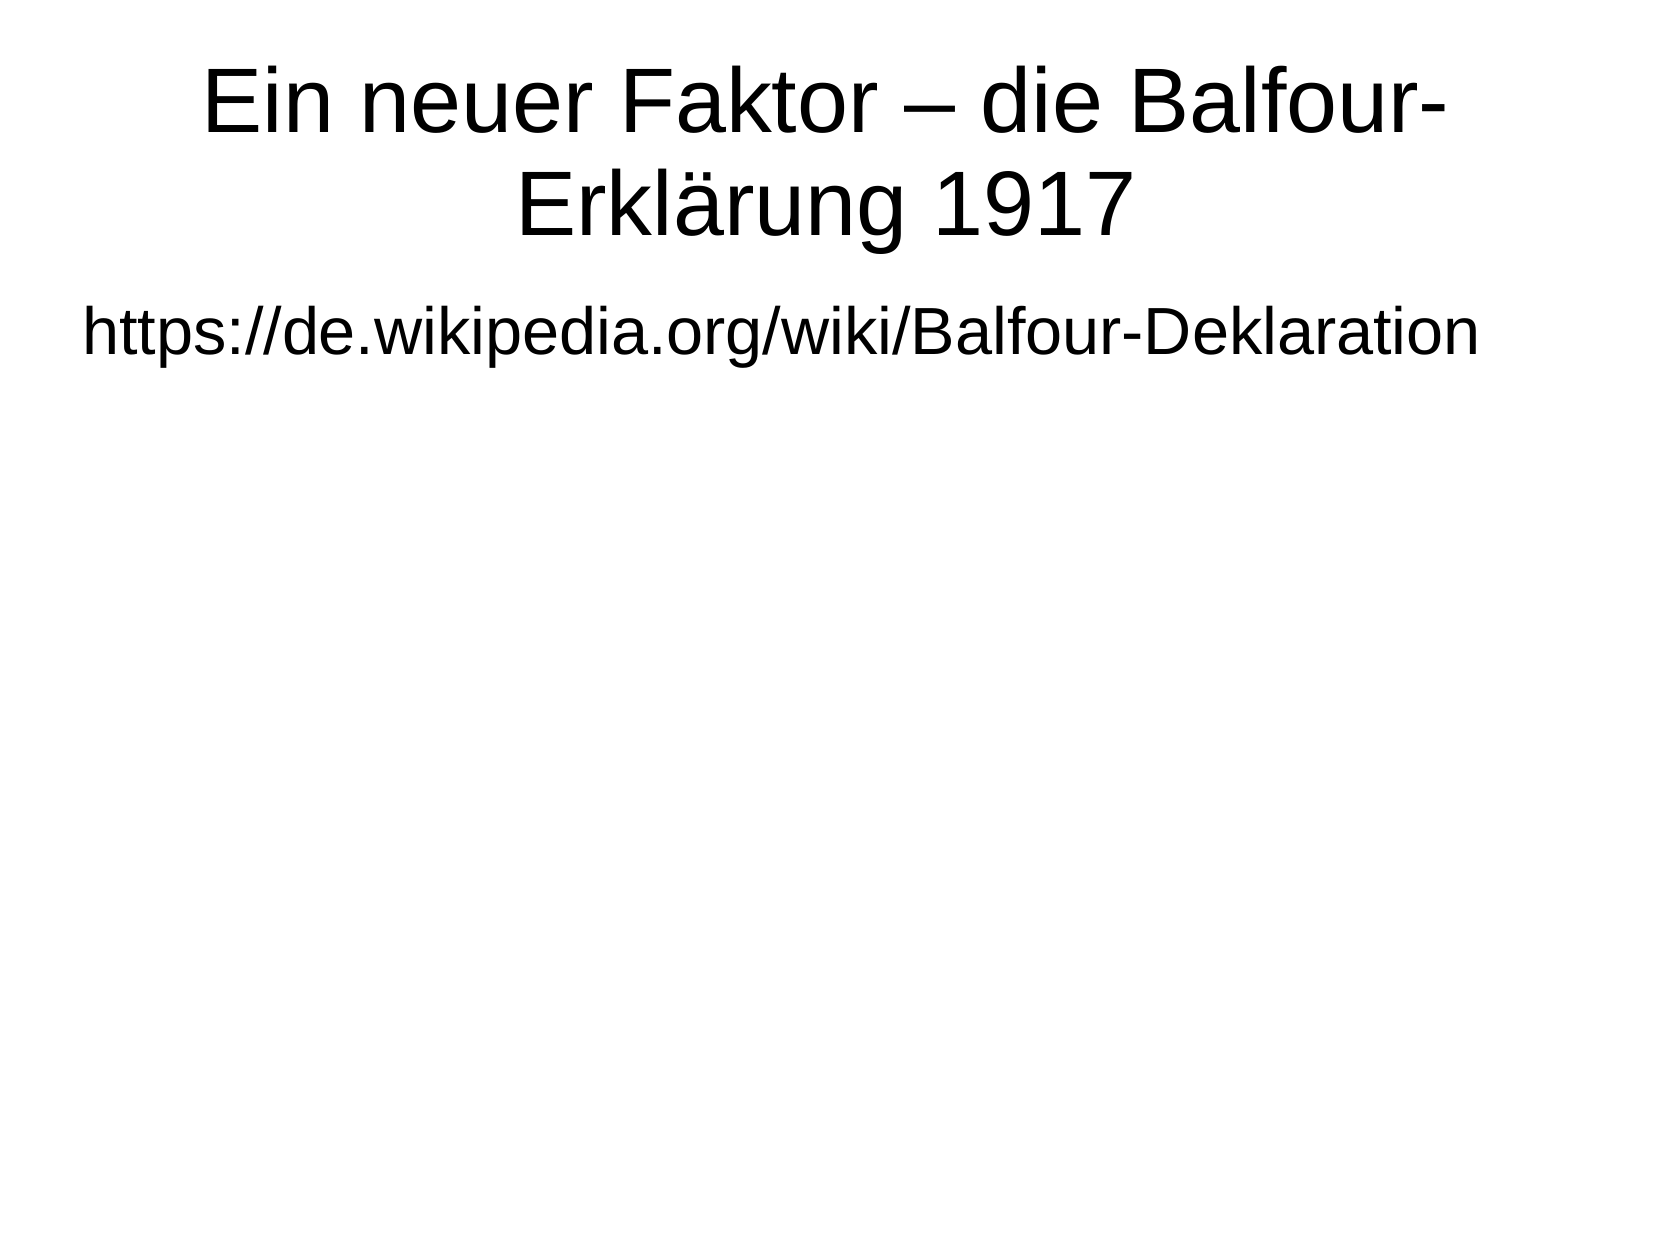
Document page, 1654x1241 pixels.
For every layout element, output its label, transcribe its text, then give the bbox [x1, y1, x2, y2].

title Ein neuer Faktor – die Balfour-Erklärung 1917 [82, 49, 1571, 257]
list https://de.wikipedia.org/wiki/Balfour-Deklaration [82, 290, 1571, 1010]
